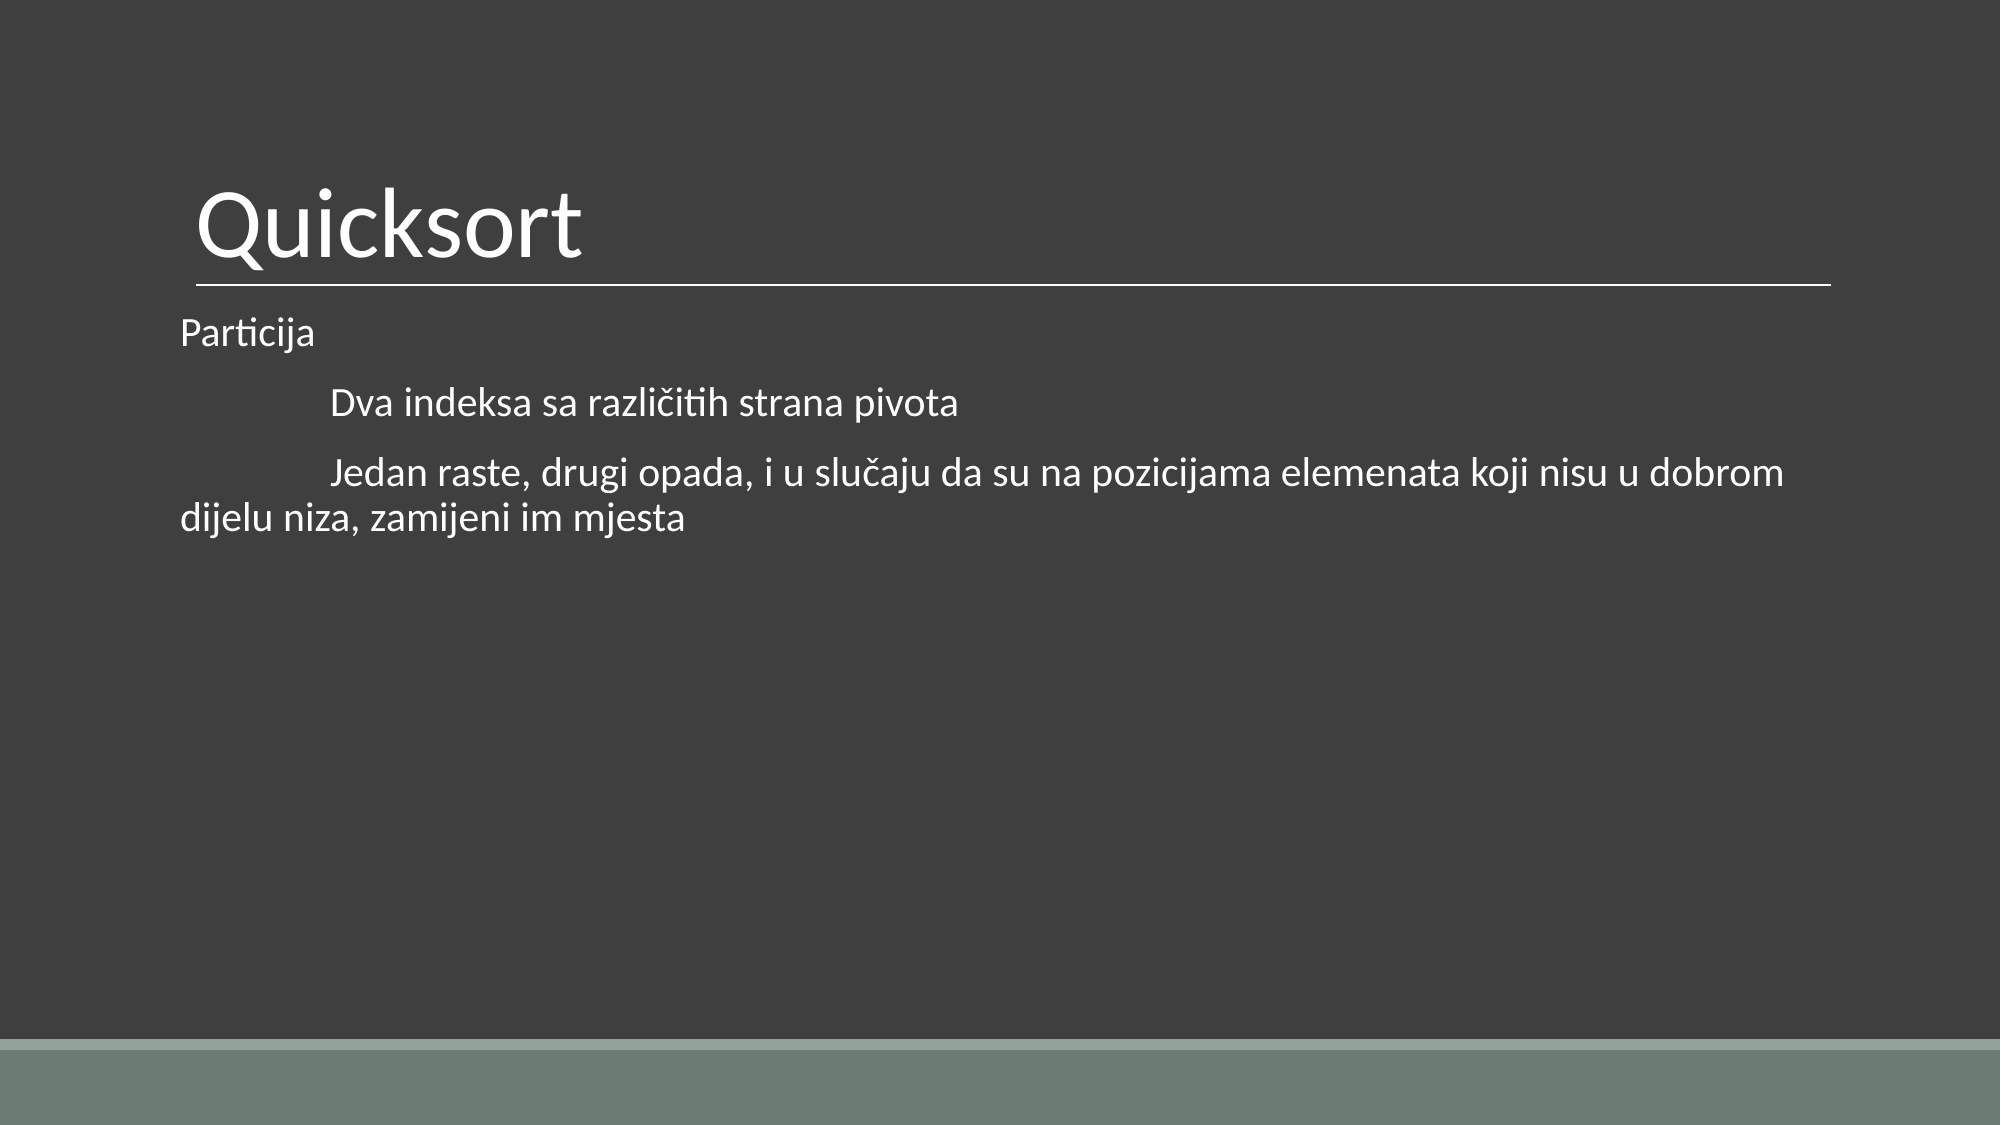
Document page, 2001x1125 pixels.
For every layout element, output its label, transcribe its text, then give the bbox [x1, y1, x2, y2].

title Quicksort [180, 47, 1830, 285]
list Particija Dva indeksa sa različitih strana pivota Jedan raste, drugi opada, i u slučaju da su na pozicijama elemenata koji nisu u dobrom dijelu niza, zamijeni im mjesta [180, 302, 1830, 963]
